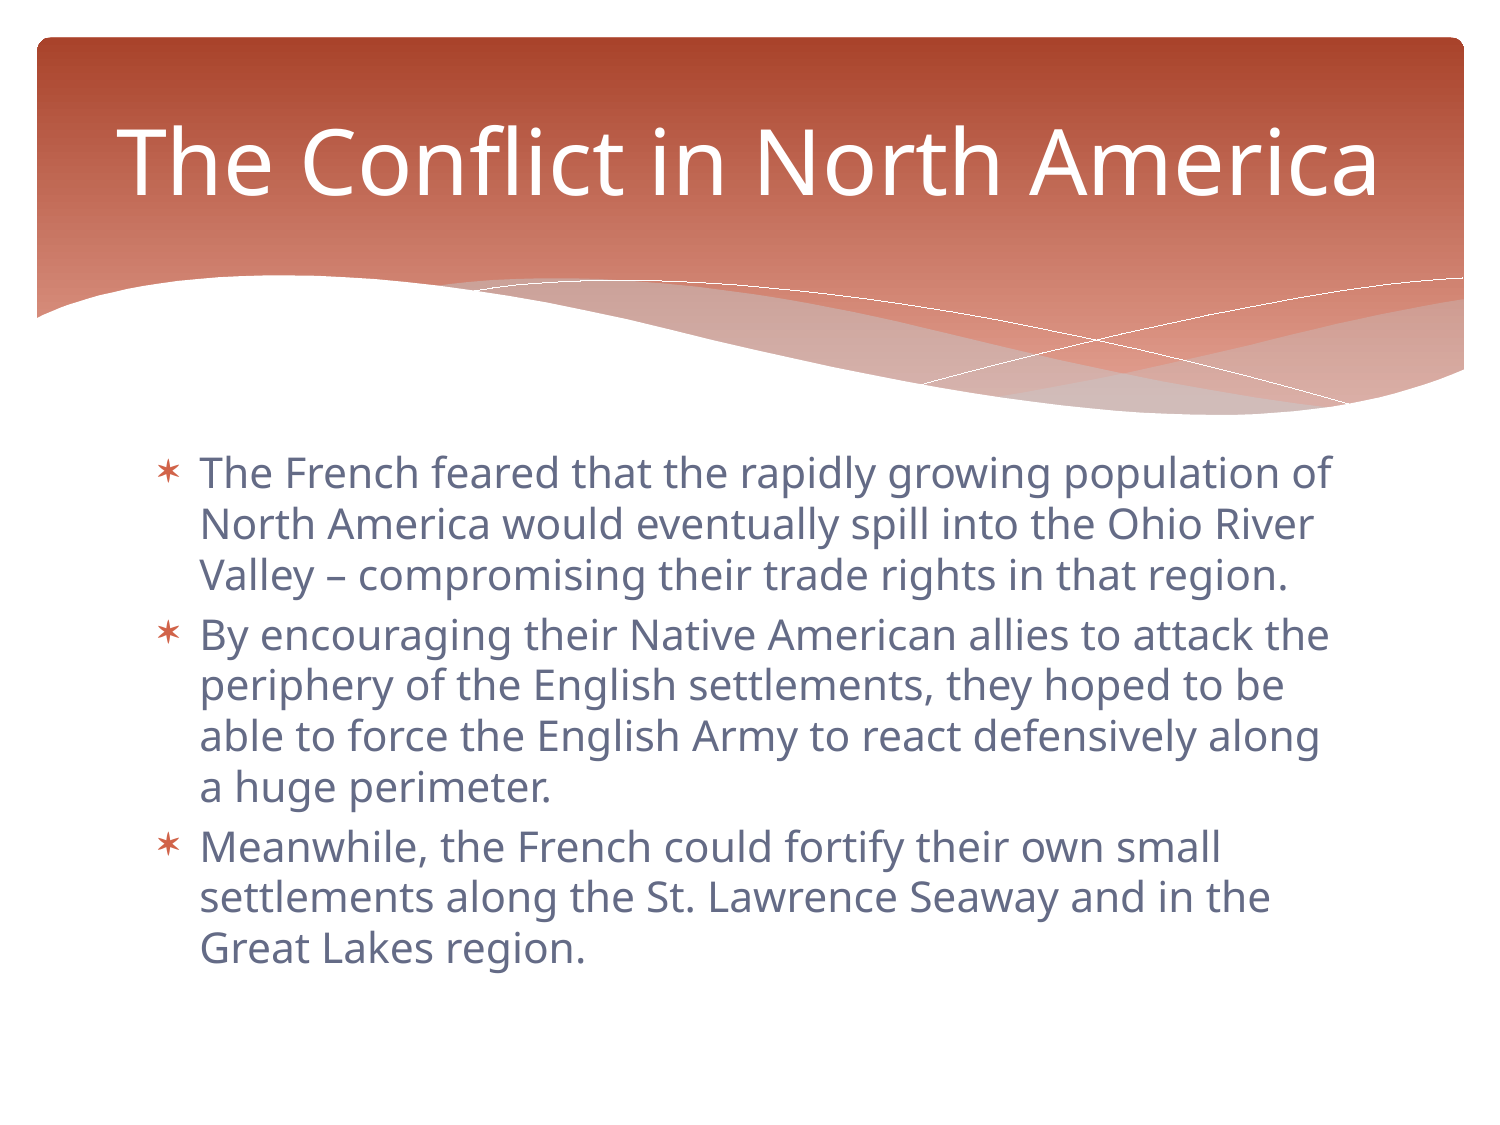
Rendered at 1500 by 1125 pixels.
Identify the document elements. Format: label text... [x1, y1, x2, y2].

title The Conflict in North America [75, 55, 1425, 261]
list The French feared that the rapidly growing population of North America would eventually spill into the Ohio River Valley – compromising their trade rights in that region. By encouraging their Native American allies to attack the periphery of the English settlements, they hoped to be able to force the English Army to react defensively along a huge perimeter. Meanwhile, the French could fortify their own small settlements along the St. Lawrence Seaway and in the Great Lakes region. [143, 438, 1359, 1005]
